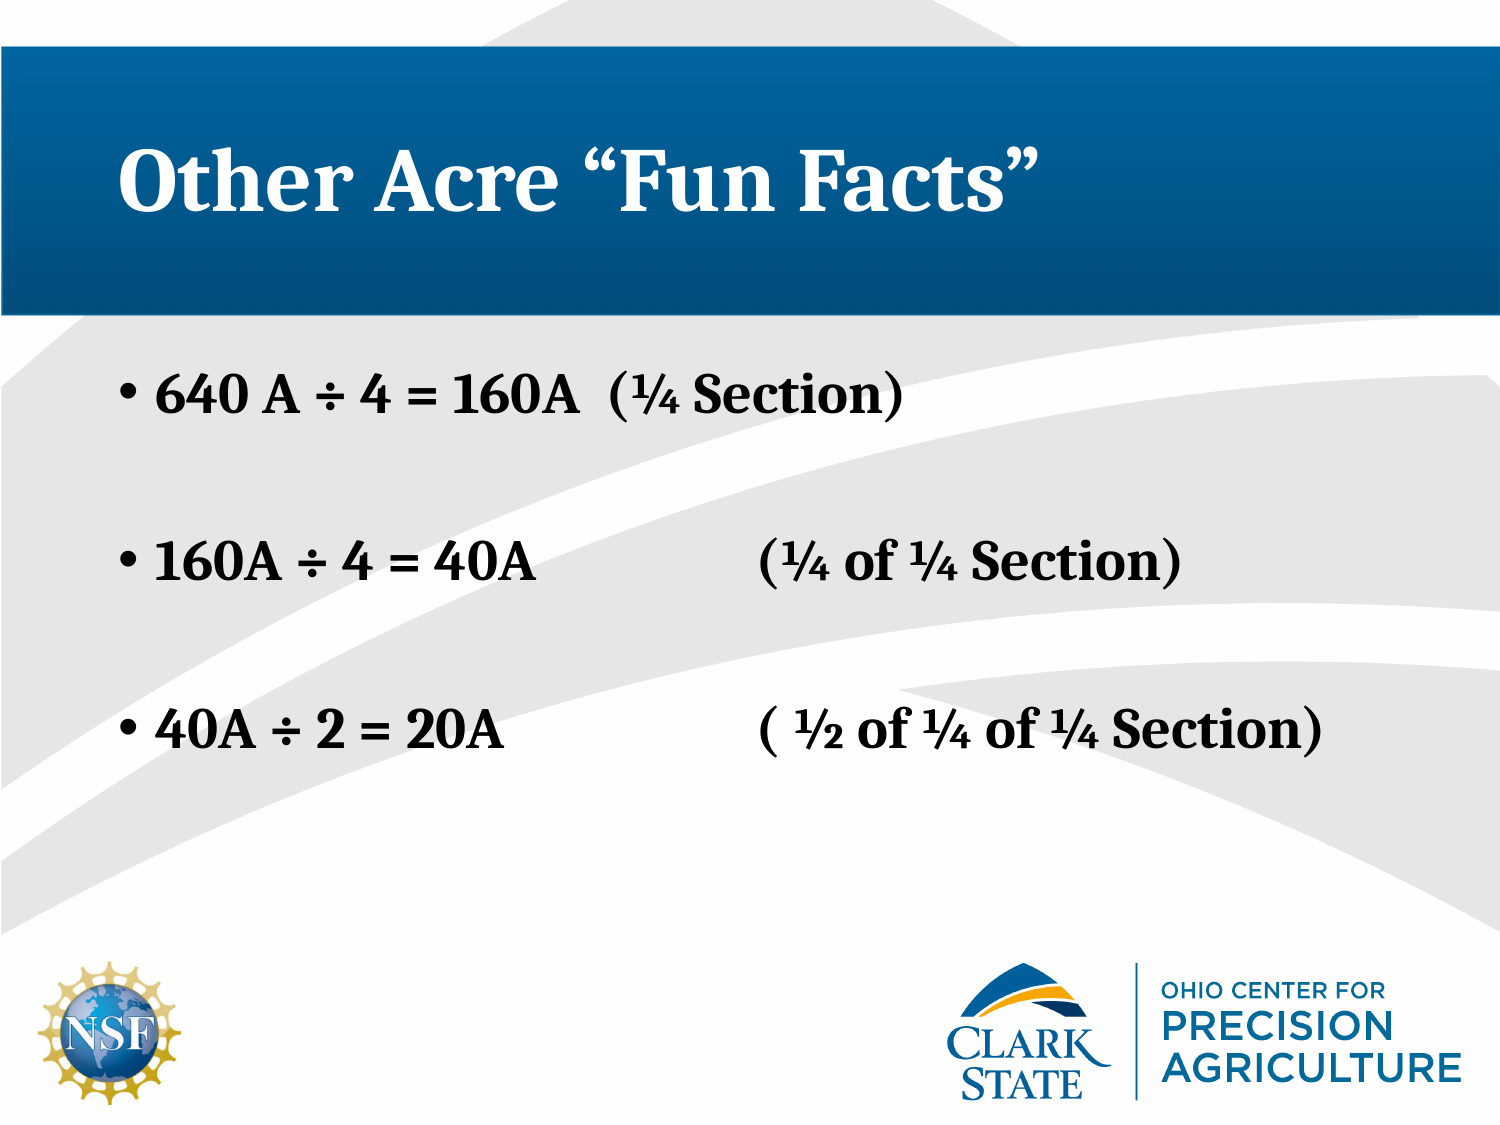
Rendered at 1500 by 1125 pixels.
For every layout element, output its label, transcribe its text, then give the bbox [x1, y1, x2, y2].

picture [0, 0, 1500, 1125]
list 640 A ÷ 4 = 160A (¼ Section) 160A ÷ 4 = 40A (¼ of ¼ Section) 40A ÷ 2 = 20A ( ½ of ¼ of ¼ Section) [103, 355, 1397, 897]
picture [4, 49, 1500, 313]
title Other Acre “Fun Facts” [103, 50, 1397, 313]
